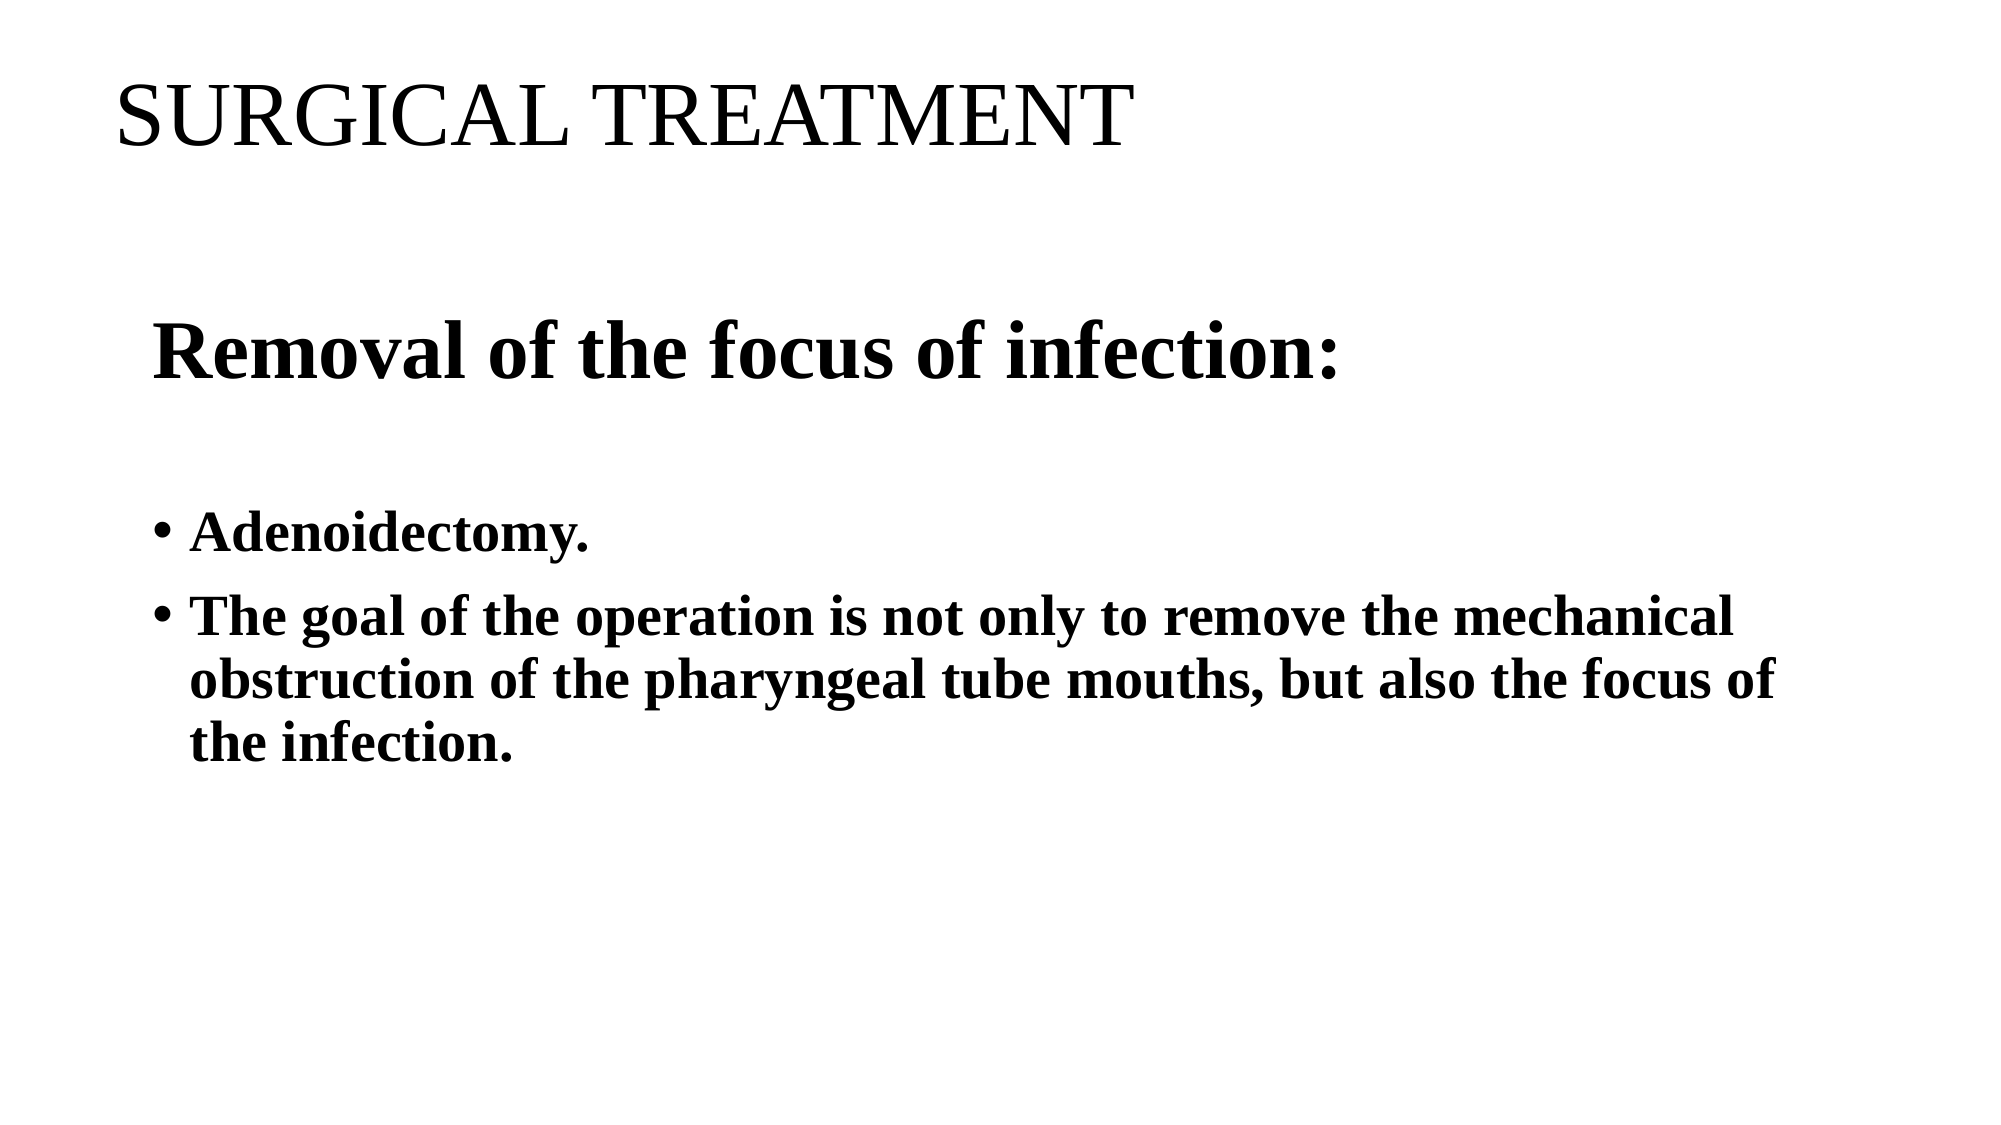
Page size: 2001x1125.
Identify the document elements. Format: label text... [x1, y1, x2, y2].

list Removal of the focus of infection: Adenoidectomy. The goal of the operation is not only to remove the mechanical obstruction of the pharyngeal tube mouths, but also the focus of the infection. [137, 299, 1863, 1014]
title SURGICAL TREATMENT [99, 45, 1900, 188]
